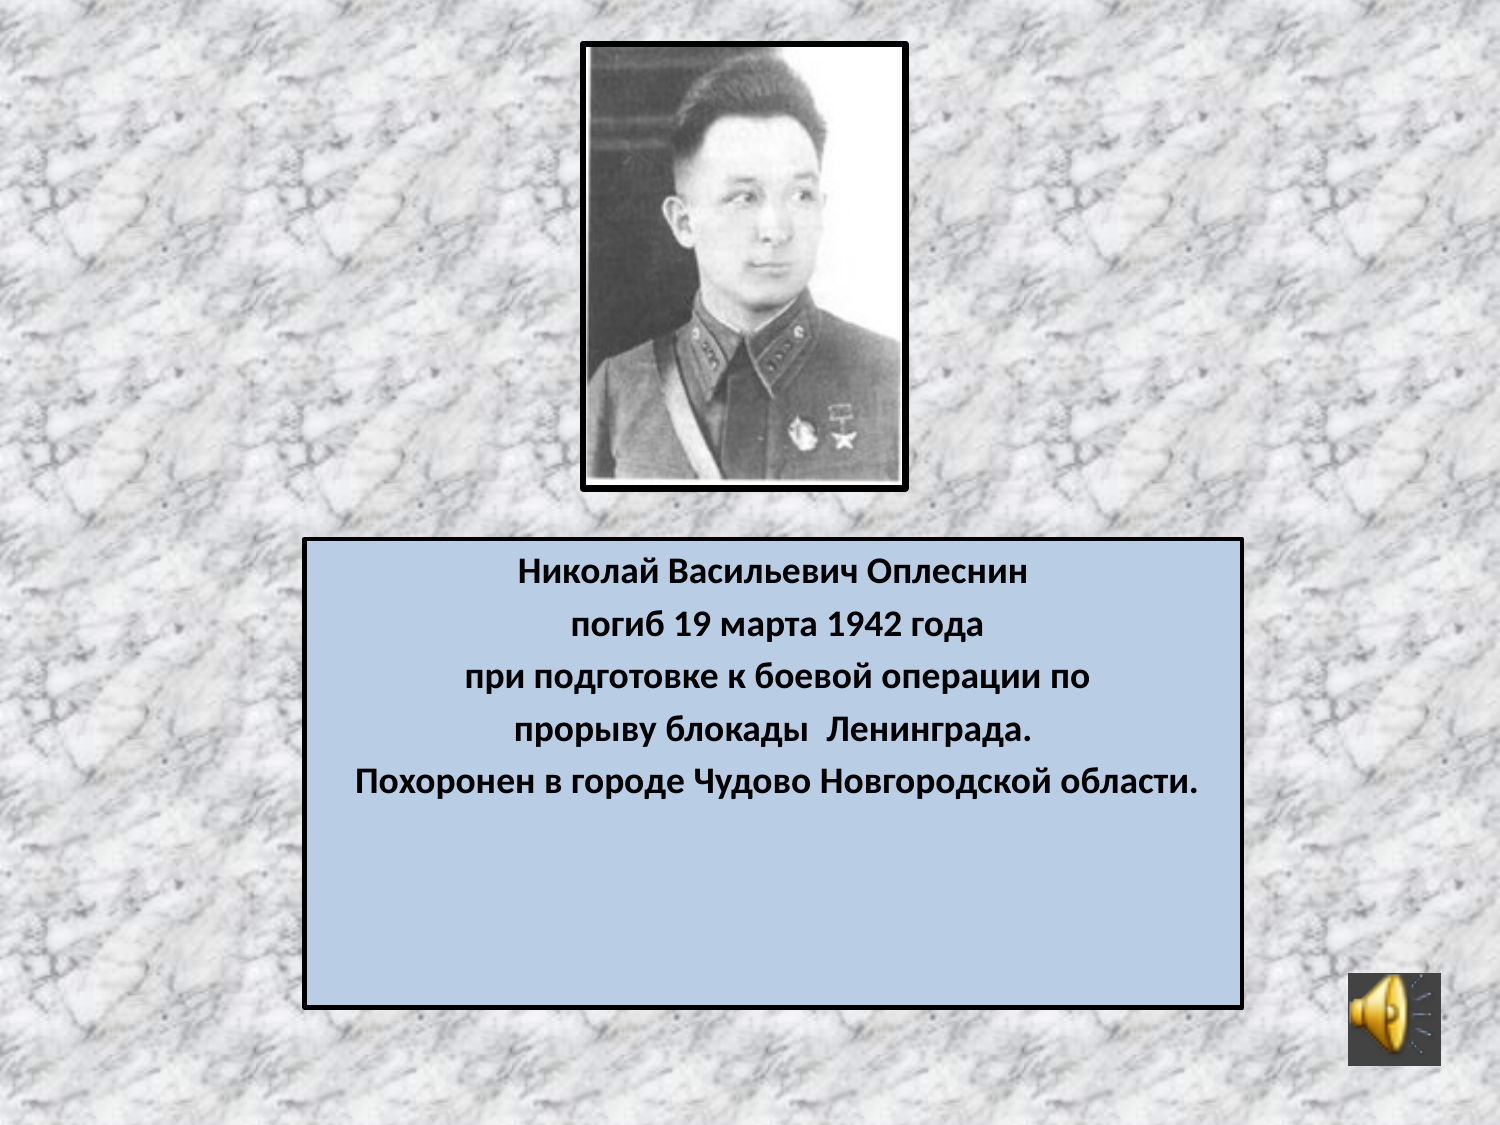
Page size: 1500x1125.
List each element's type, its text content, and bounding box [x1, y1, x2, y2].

list Николай Васильевич Оплеснин погиб 19 марта 1942 года при подготовке к боевой операции по прорыву блокады Ленинграда. Похоронен в городе Чудово Новгородской области. [304, 539, 1243, 1008]
picture [0, 0, 1500, 1125]
